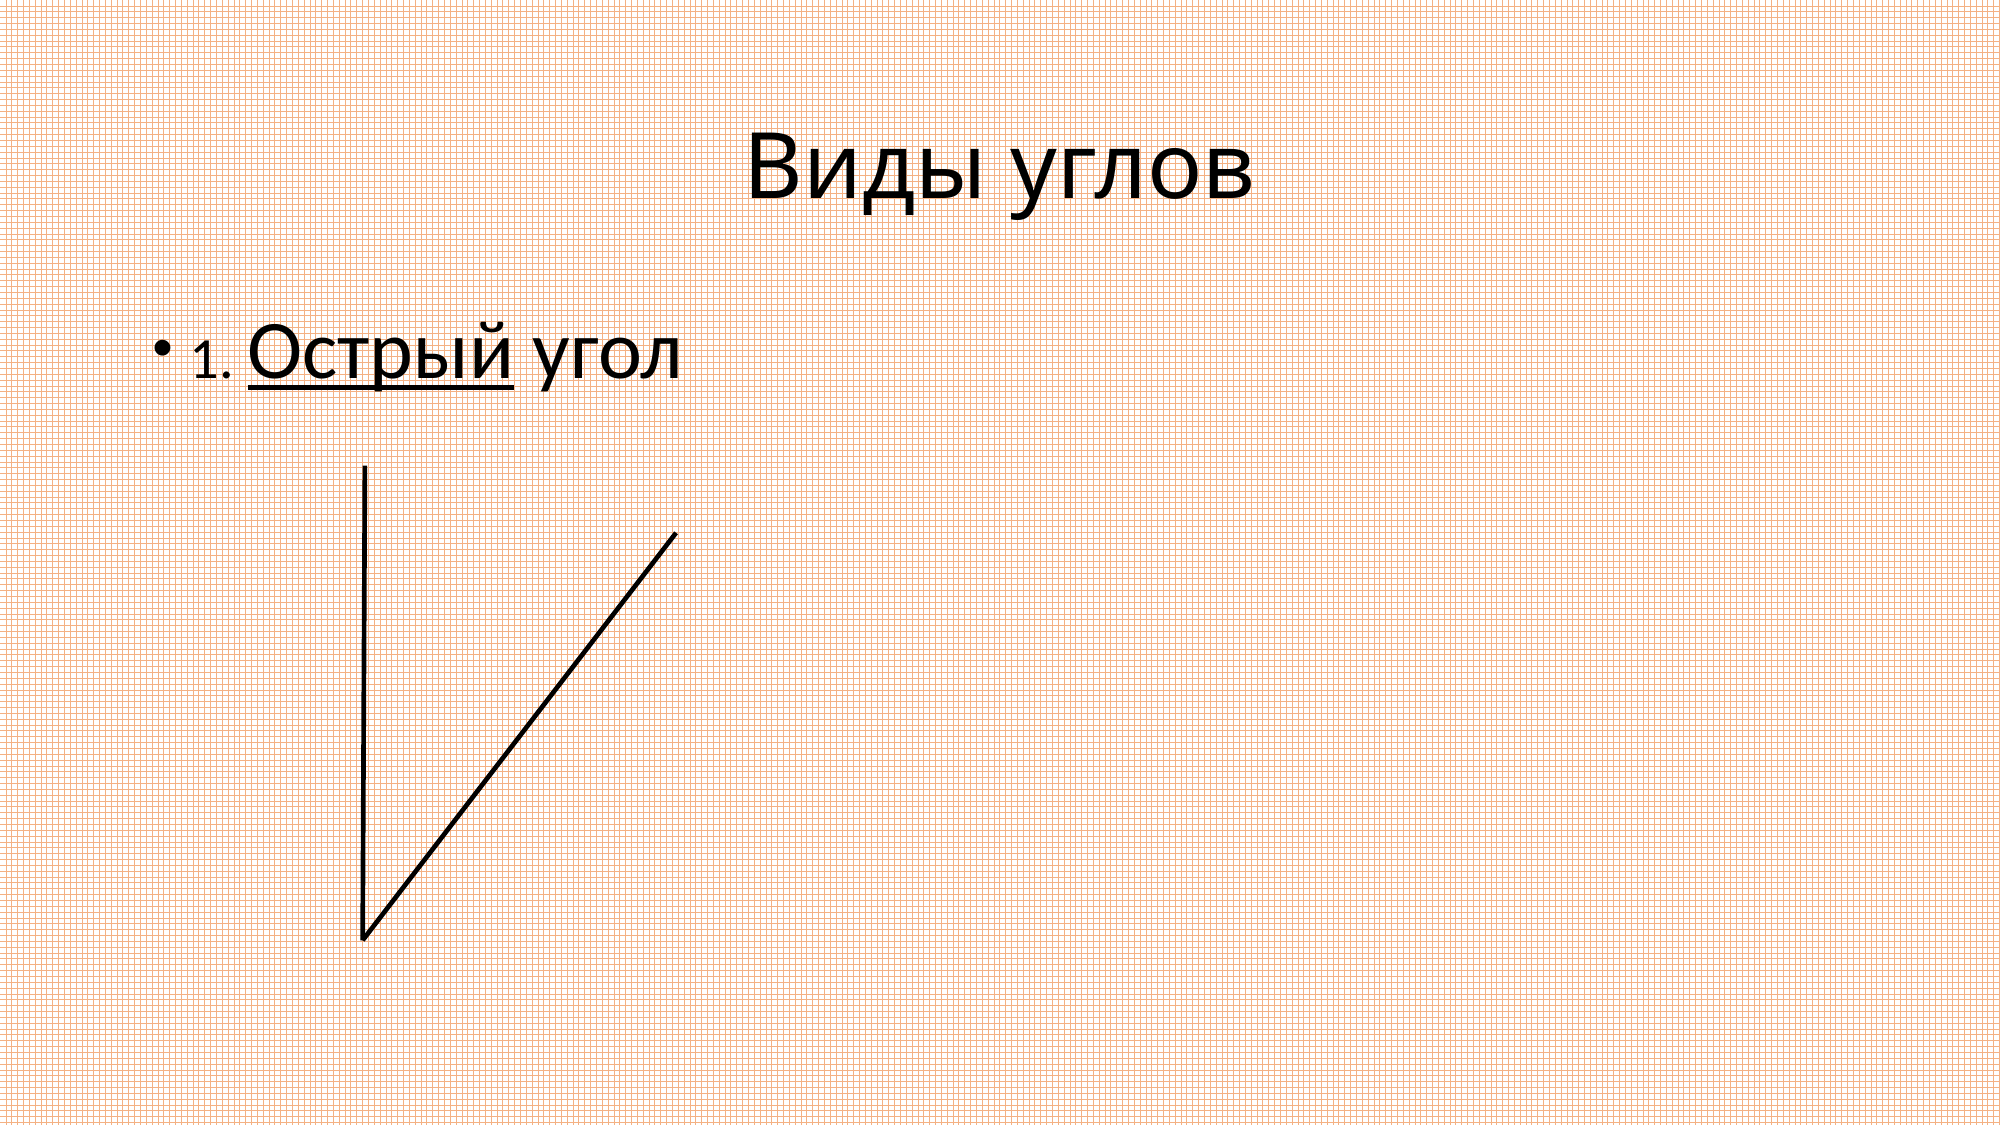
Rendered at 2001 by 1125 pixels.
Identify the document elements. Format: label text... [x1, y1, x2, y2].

list 1. Острый угол [137, 299, 1863, 1014]
title Виды углов [137, 59, 1863, 278]
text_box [362, 532, 677, 941]
